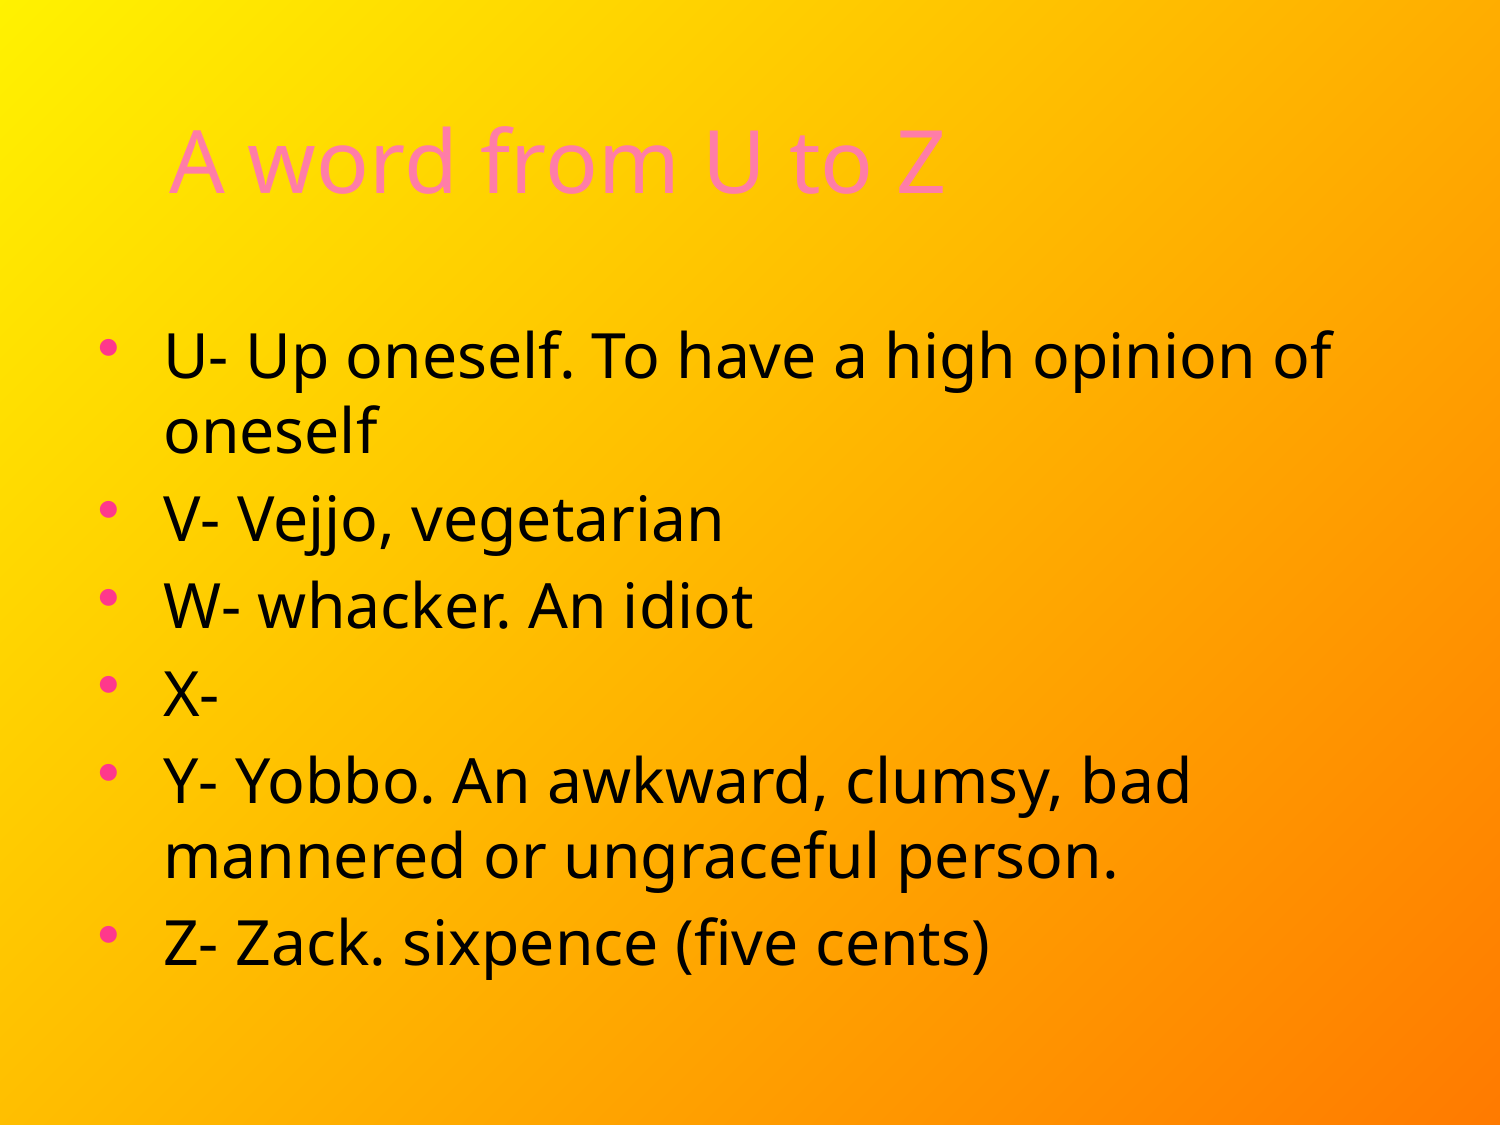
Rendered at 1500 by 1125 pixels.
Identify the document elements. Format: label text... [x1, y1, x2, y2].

list U- Up oneself. To have a high opinion of oneself V- Vejjo, vegetarian W- whacker. An idiot X- Y- Yobbo. An awkward, clumsy, bad mannered or ungraceful person. Z- Zack. sixpence (five cents) [75, 308, 1425, 1059]
title A word from U to Z [75, 43, 1425, 274]
